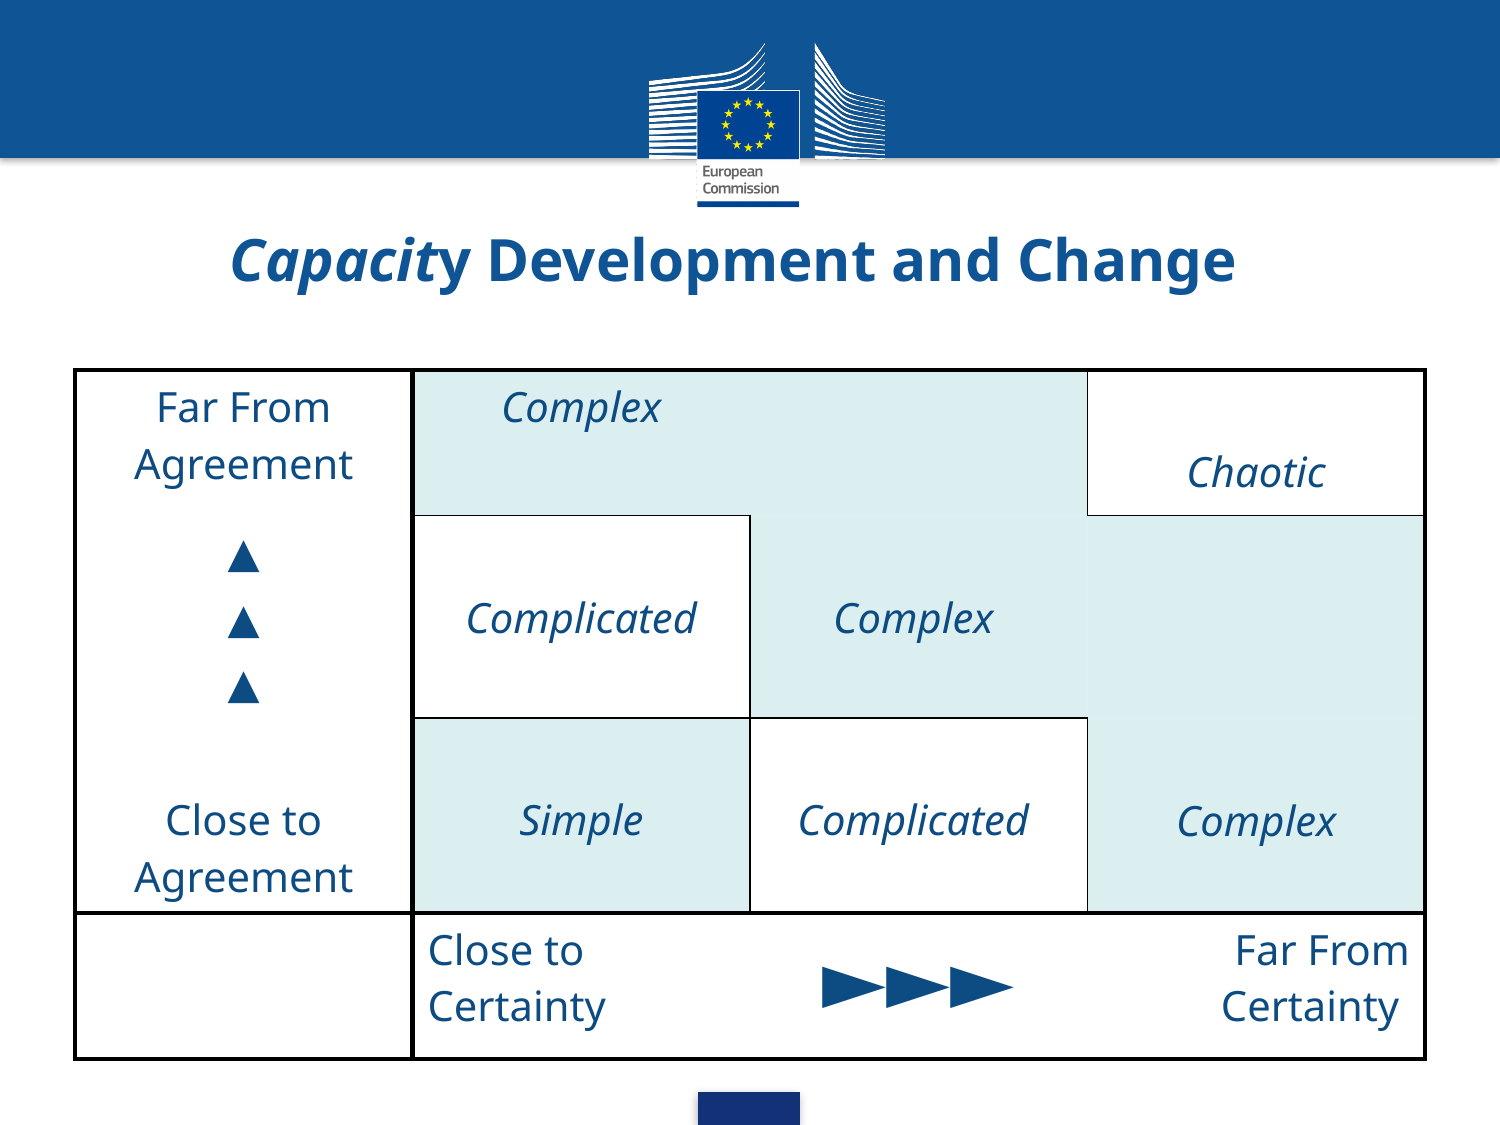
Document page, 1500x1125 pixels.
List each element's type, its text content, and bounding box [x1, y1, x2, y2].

table_cell ▲ ▲ ▲ [77, 516, 410, 718]
table_cell Complex [1088, 718, 1423, 911]
table_cell ►►► [750, 915, 1088, 1057]
table_cell Complex [751, 516, 1088, 717]
table_cell Simple [415, 719, 749, 911]
table_cell Far From Certainty [1088, 915, 1423, 1057]
table_cell Complicated [751, 719, 1087, 911]
title Capacity Development and Change [58, 205, 1409, 310]
table_header [750, 372, 1087, 516]
table_cell [1088, 516, 1423, 718]
table_header Far From Agreement [77, 372, 410, 516]
table_header Complex [415, 372, 750, 515]
table_cell Complicated [415, 516, 749, 717]
picture [649, 42, 885, 205]
table_cell Close to Agreement [77, 718, 410, 911]
table_cell [77, 915, 410, 1057]
table_header Chaotic [1088, 372, 1423, 515]
table_cell Close to Certainty [415, 915, 750, 1057]
